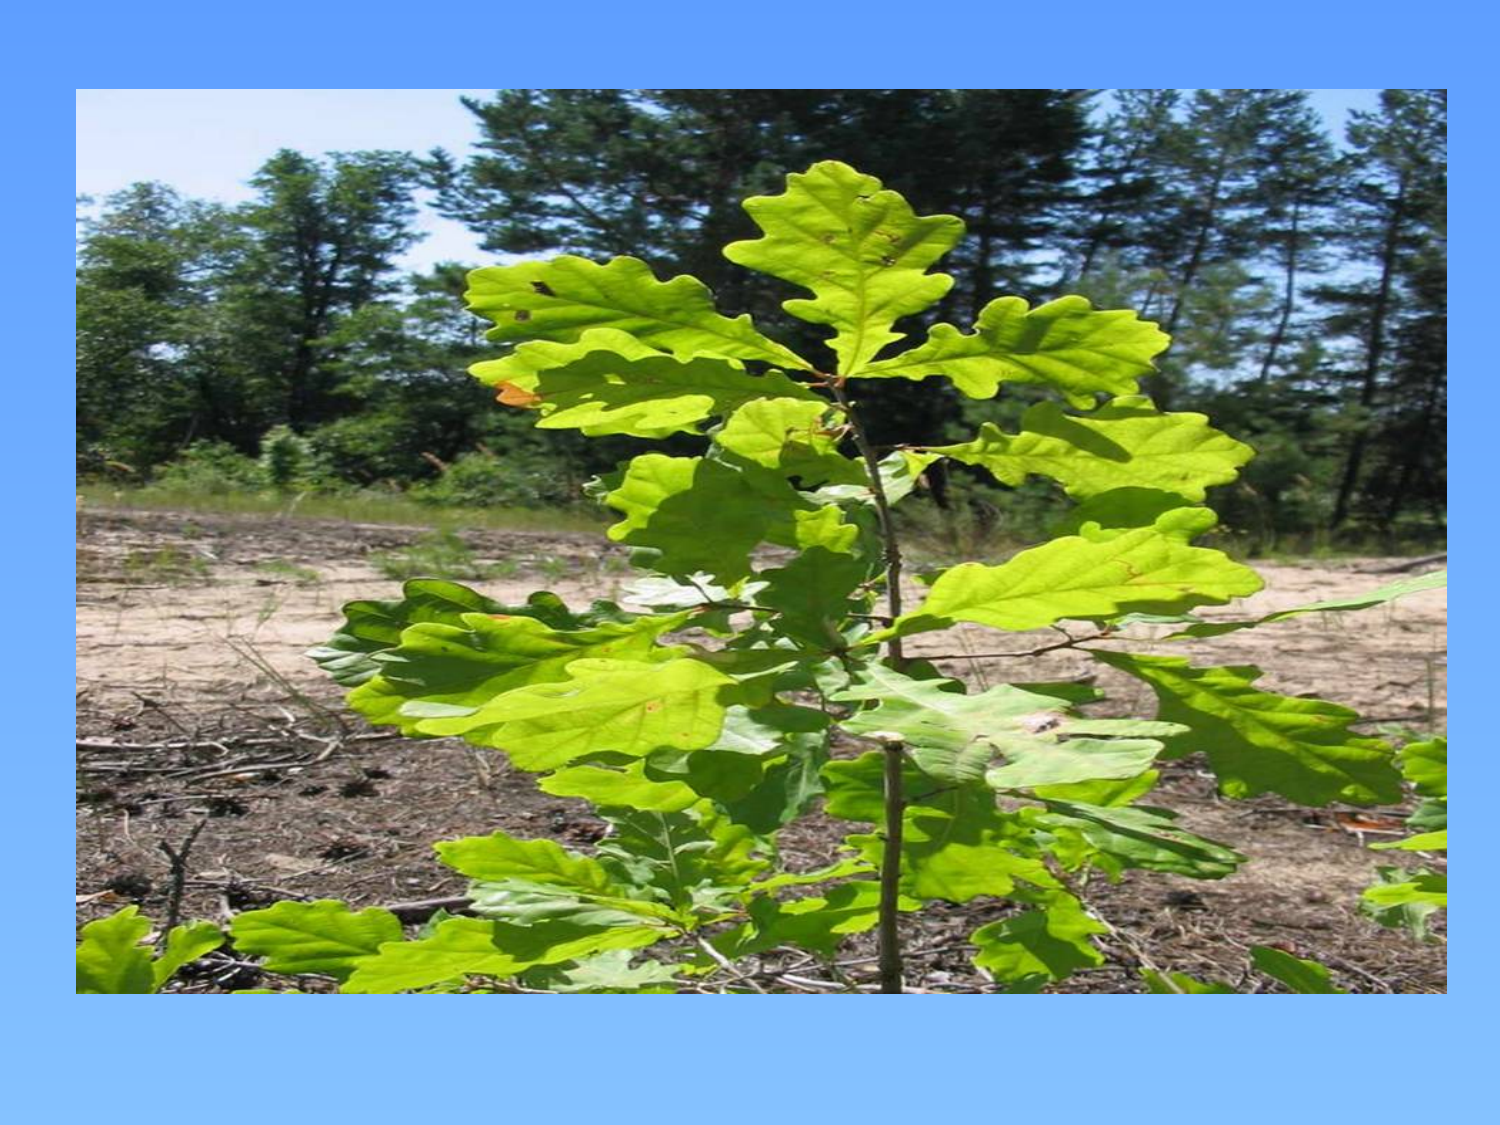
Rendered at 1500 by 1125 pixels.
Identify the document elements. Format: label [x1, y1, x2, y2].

list [76, 89, 1448, 994]
